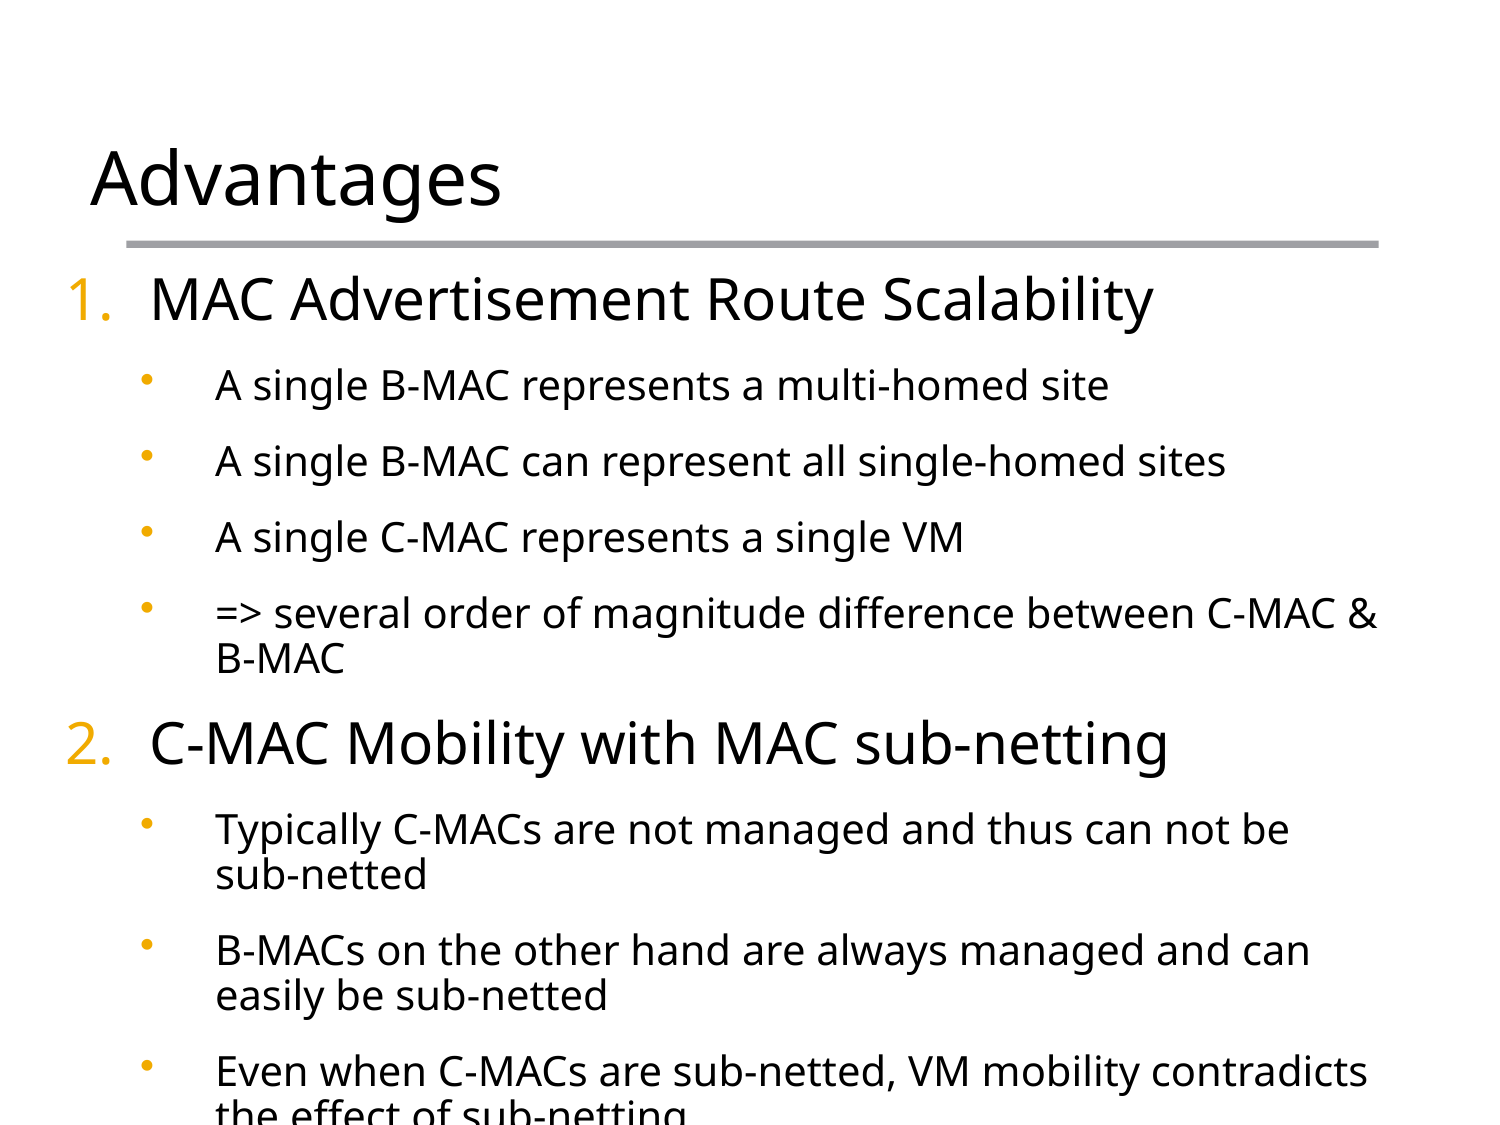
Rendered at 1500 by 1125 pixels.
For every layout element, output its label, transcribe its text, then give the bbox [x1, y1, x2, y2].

title Advantages [74, 97, 1426, 228]
list MAC Advertisement Route Scalability A single B-MAC represents a multi-homed site A single B-MAC can represent all single-homed sites A single C-MAC represents a single VM => several order of magnitude difference between C-MAC & B-MAC C-MAC Mobility with MAC sub-netting Typically C-MACs are not managed and thus can not be sub-netted B-MACs on the other hand are always managed and can easily be sub-netted Even when C-MACs are sub-netted, VM mobility contradicts the effect of sub-netting [49, 262, 1401, 976]
